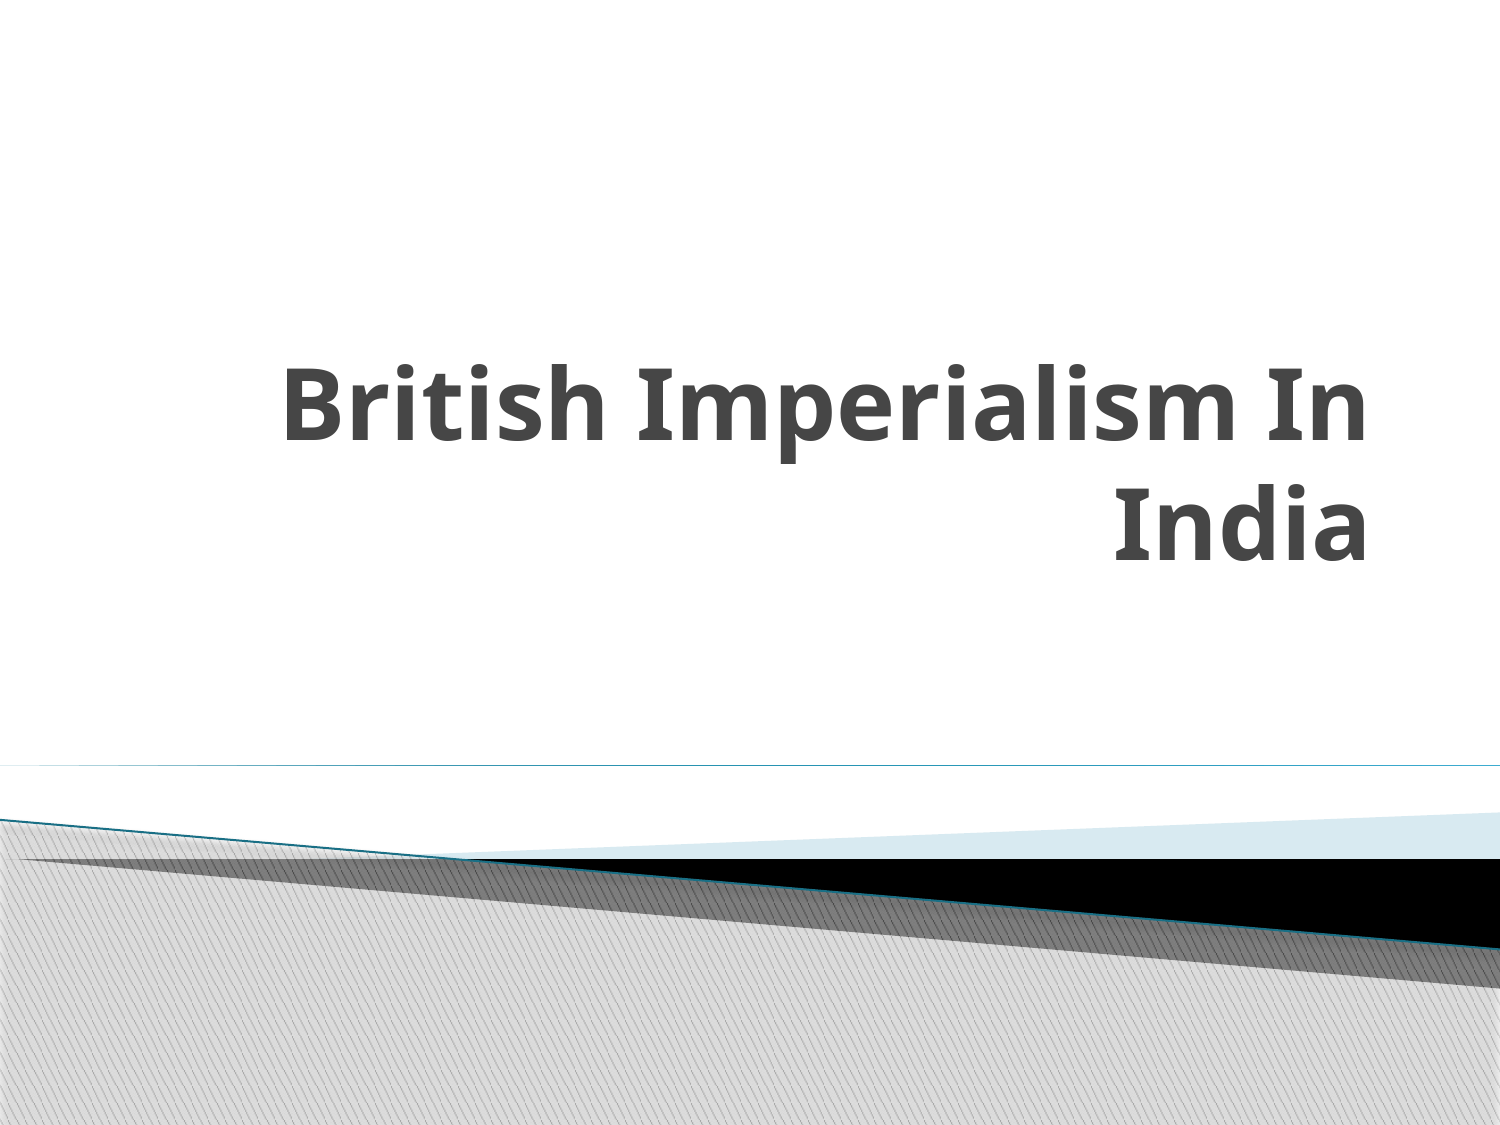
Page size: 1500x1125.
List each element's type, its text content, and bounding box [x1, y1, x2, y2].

title British Imperialism In India [112, 287, 1388, 588]
picture [5, 859, 1500, 989]
